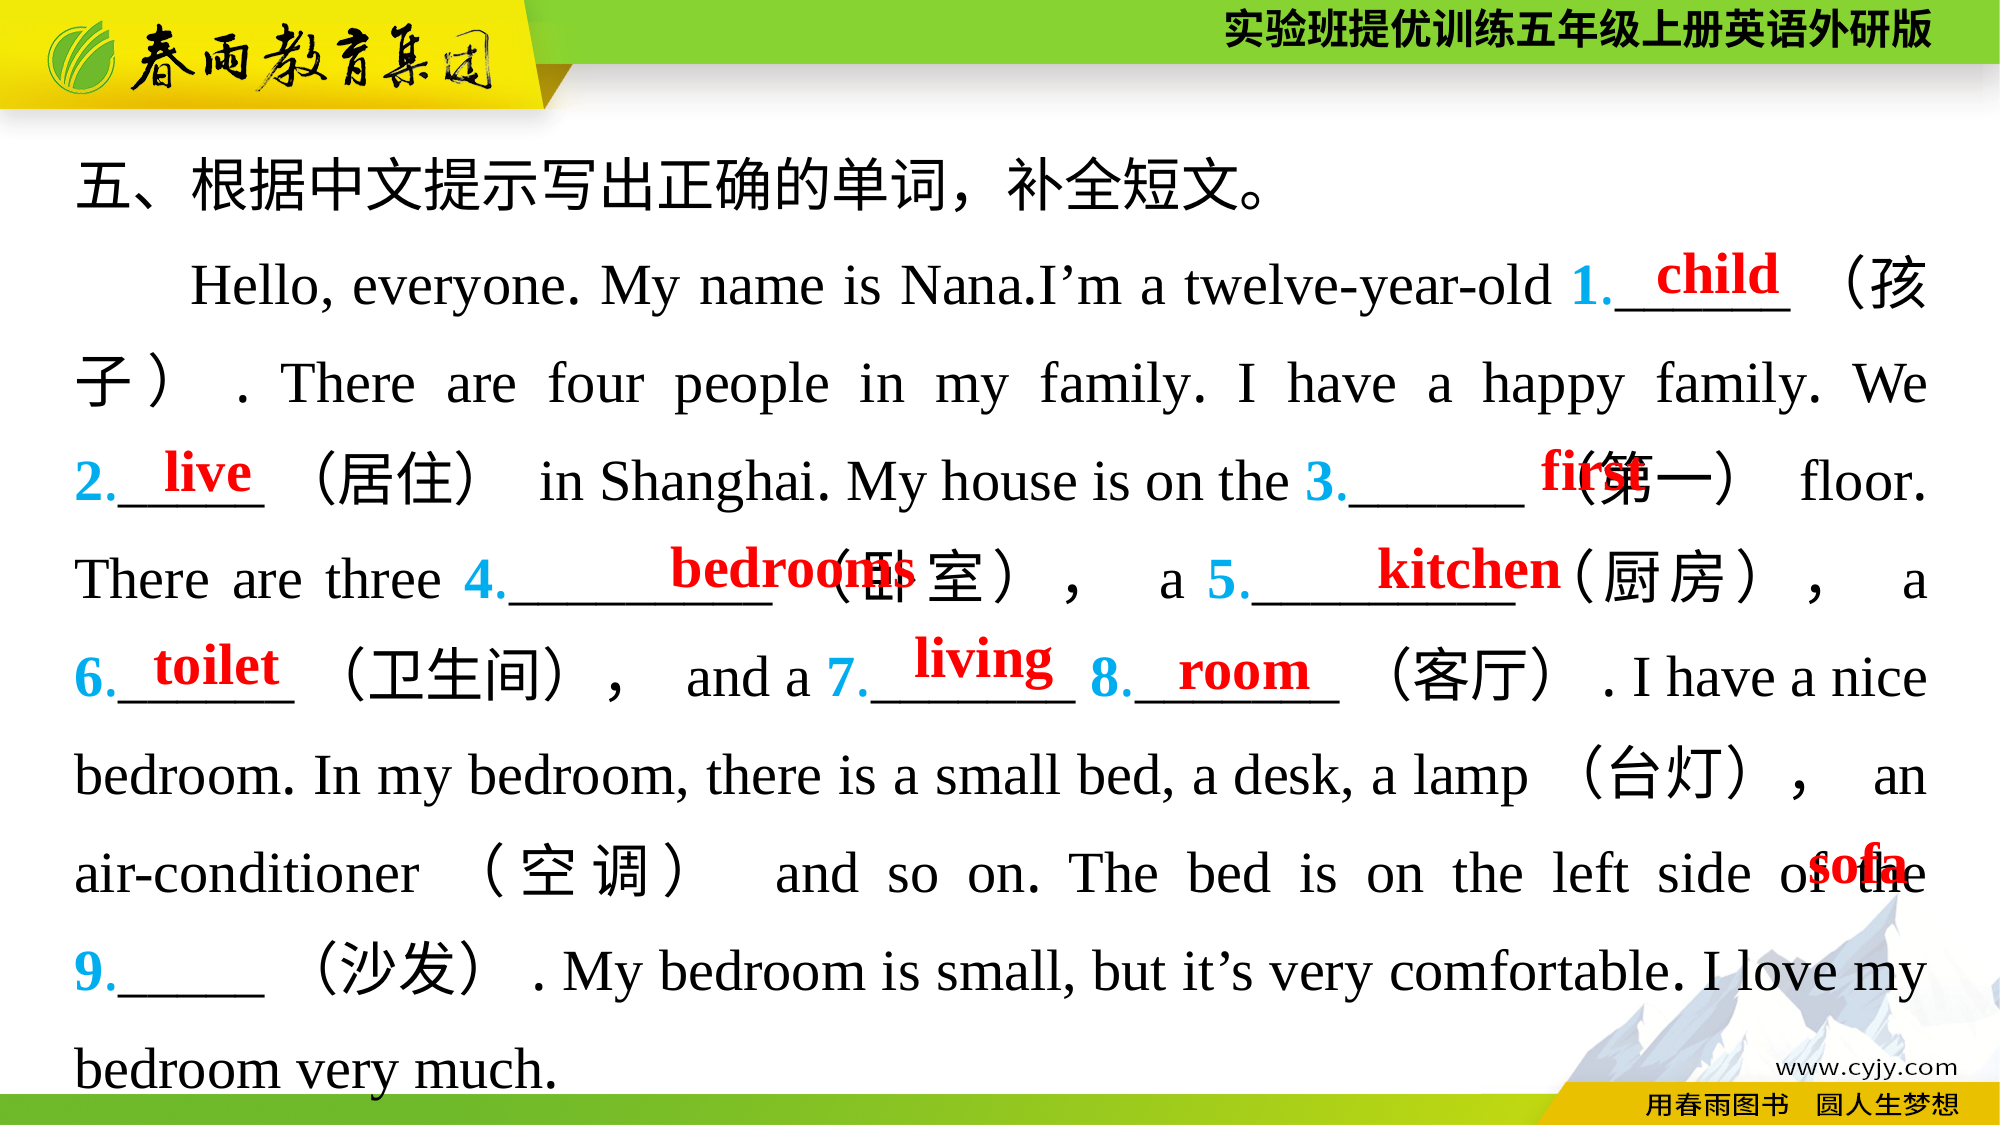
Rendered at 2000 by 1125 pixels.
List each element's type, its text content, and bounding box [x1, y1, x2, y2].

text_box child [1641, 228, 1795, 313]
list 五、根据中文提示写出正确的单词，补全短文。 Hello, everyone. My name is Nana.I’m a twelve-year-old 1.______（孩子）. There are four people in my family. I have a happy family. We 2._____（居住） in Shanghai. My house is on the 3.______（第一） floor. There are three 4._________（卧室）， a 5._________（厨房）， a 6.______（卫生间）， and a 7._______ 8._______（客厅）. I have a nice bedroom. In my bedroom, there is a small bed, a desk, a lamp（台灯）， an air-conditioner（空调） and so on. The bed is on the left side of the 9._____（沙发）. My bedroom is small, but it’s very comfortable. I love my bedroom very much. [59, 112, 1944, 1118]
text_box toilet [138, 619, 296, 704]
text_box kitchen [1362, 522, 1578, 608]
text_box bedrooms [655, 522, 931, 607]
text_box first [1527, 425, 1661, 510]
picture [0, 0, 2000, 1125]
text_box living [899, 612, 1069, 697]
text_box live [149, 425, 268, 511]
text_box room [1164, 623, 1326, 709]
text_box sofa [1793, 818, 1924, 903]
